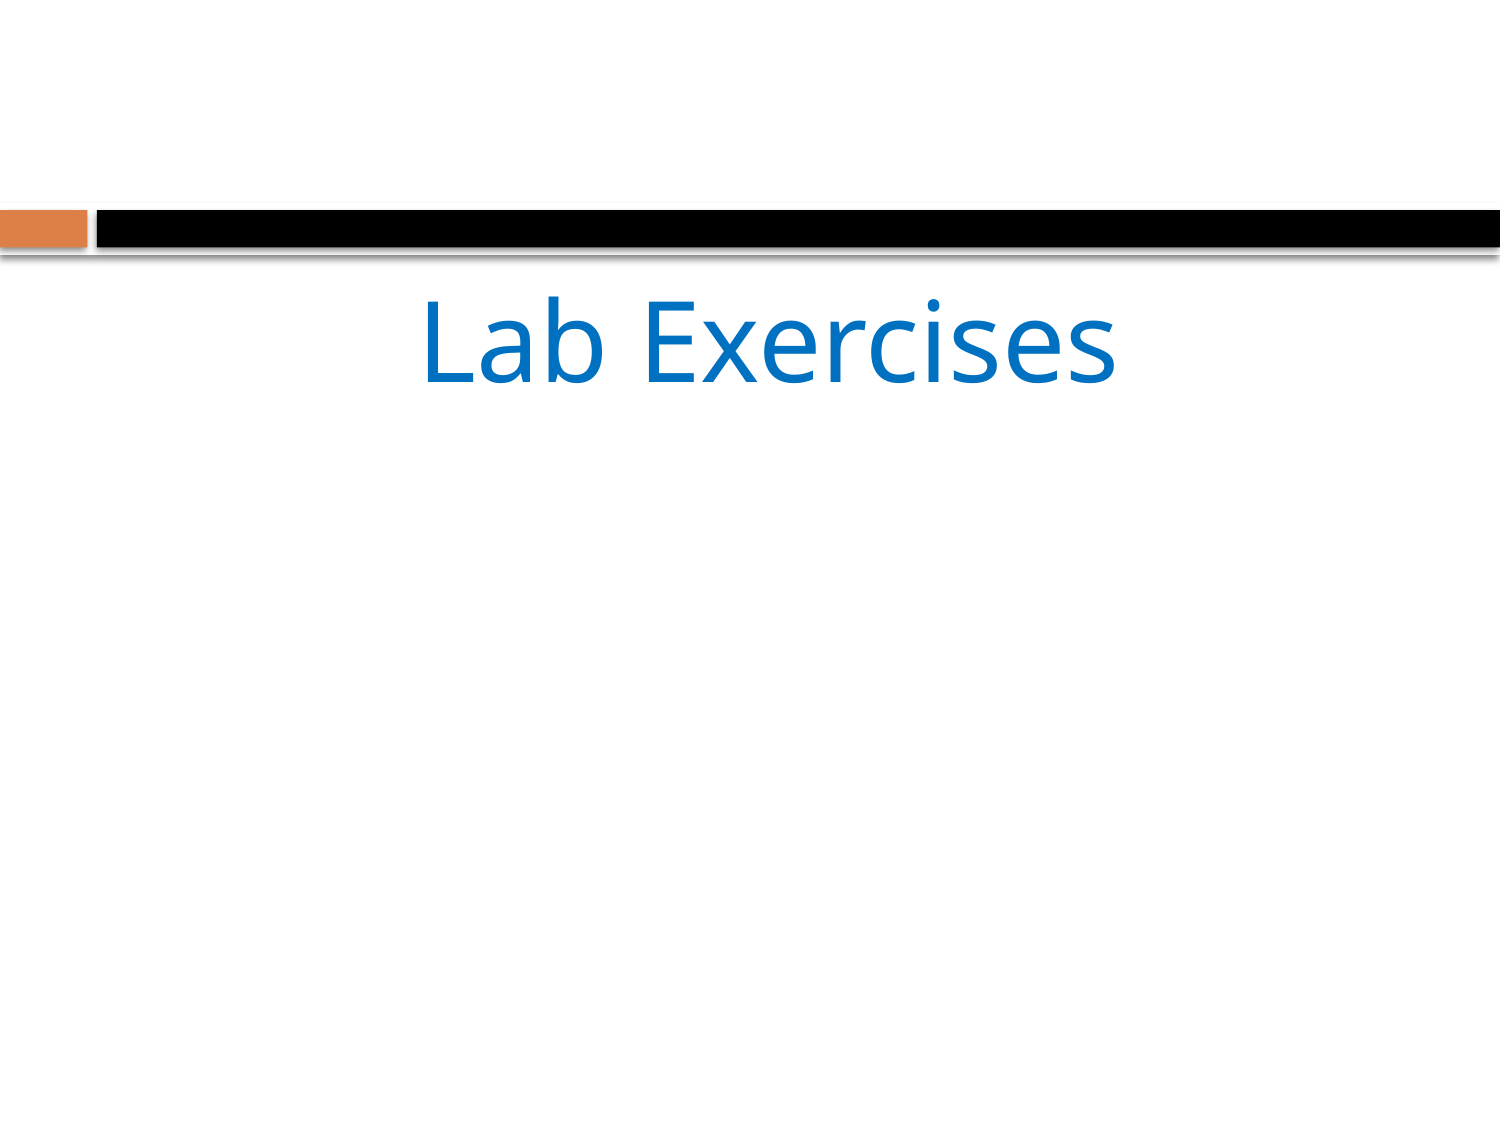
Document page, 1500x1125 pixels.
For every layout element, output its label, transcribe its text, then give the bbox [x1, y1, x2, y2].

list Lab Exercises [100, 262, 1438, 1000]
